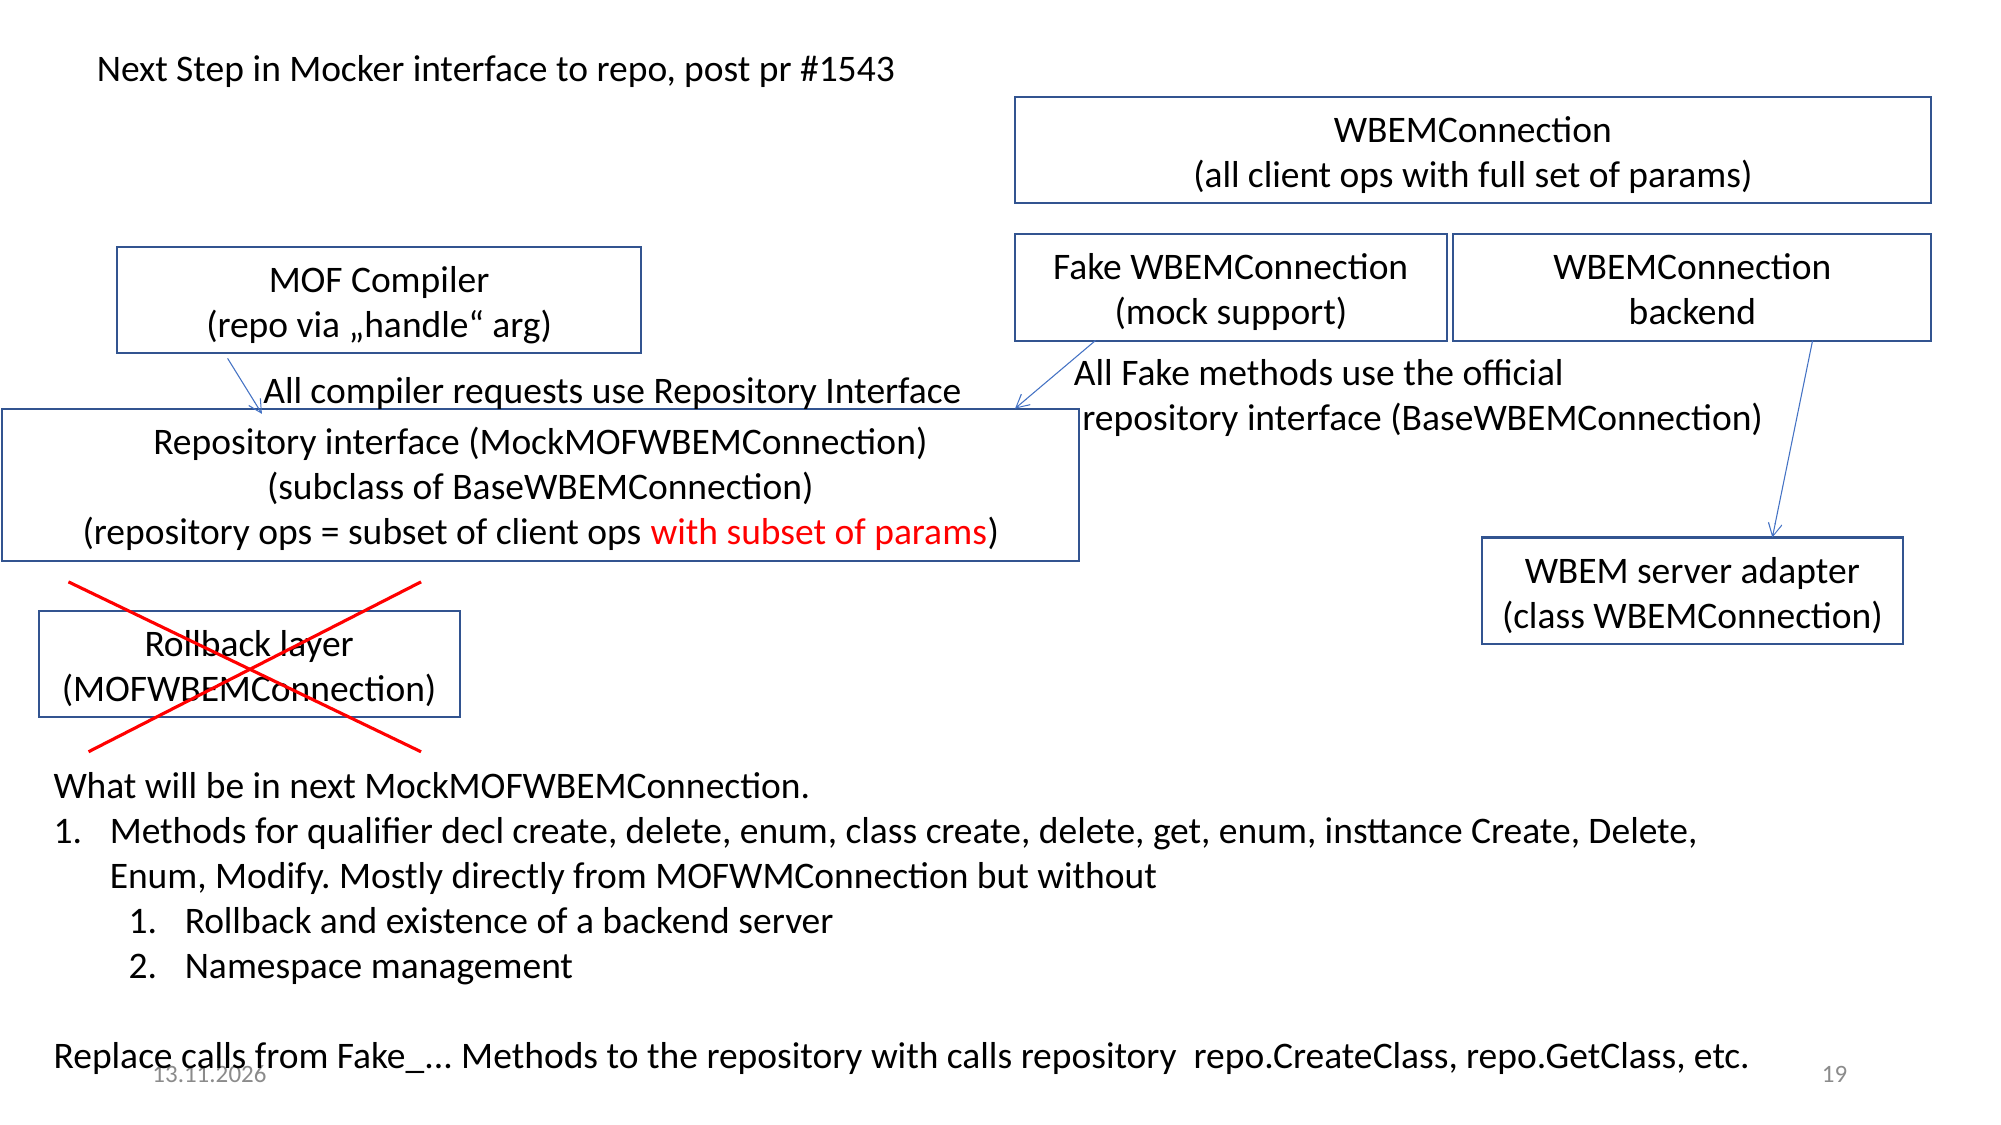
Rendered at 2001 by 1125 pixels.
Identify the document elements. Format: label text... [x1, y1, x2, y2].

text_box WBEMConnection backend [1452, 233, 1932, 342]
text_box Rollback layer (MOFWBEMConnection) [38, 610, 68, 718]
slide_number 19 [1412, 1042, 1863, 1103]
text_box Fake WBEMConnection (mock support) [1014, 233, 1448, 342]
text_box Next Step in Mocker interface to repo, post pr #1543 [82, 36, 911, 96]
text_box WBEMConnection (all client ops with full set of params) [1014, 96, 1932, 204]
text_box Repository interface (MockMOFWBEMConnection) (subclass of BaseWBEMConnection) (repository ops = subset of client ops with subset of params) [1, 408, 1080, 562]
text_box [1772, 340, 1813, 538]
text_box All Fake methods use the official repository interface (BaseWBEMConnection) [1059, 340, 1772, 446]
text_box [68, 581, 422, 752]
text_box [227, 358, 262, 414]
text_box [1015, 340, 1096, 409]
text_box WBEM server adapter (class WBEMConnection) [1481, 536, 1904, 645]
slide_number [137, 1042, 588, 1103]
text_box All compiler requests use Repository Interface [248, 358, 978, 419]
text_box What will be in next MockMOFWBEMConnection. Methods for qualifier decl create, delete, enum, class create, delete, get, enum, insttance Create, Delete, Enum, Modify. Mostly directly from MOFWMConnection but without Rollback and existence of a backend server Namespace management Replace calls from Fake_... Methods to the repository with calls repository repo.CreateClass, repo.GetClass, etc. [38, 753, 1793, 1084]
text_box Rollback layer (MOFWBEMConnection) [422, 610, 461, 718]
text_box MOF Compiler (repo via „handle“ arg) [116, 246, 642, 354]
